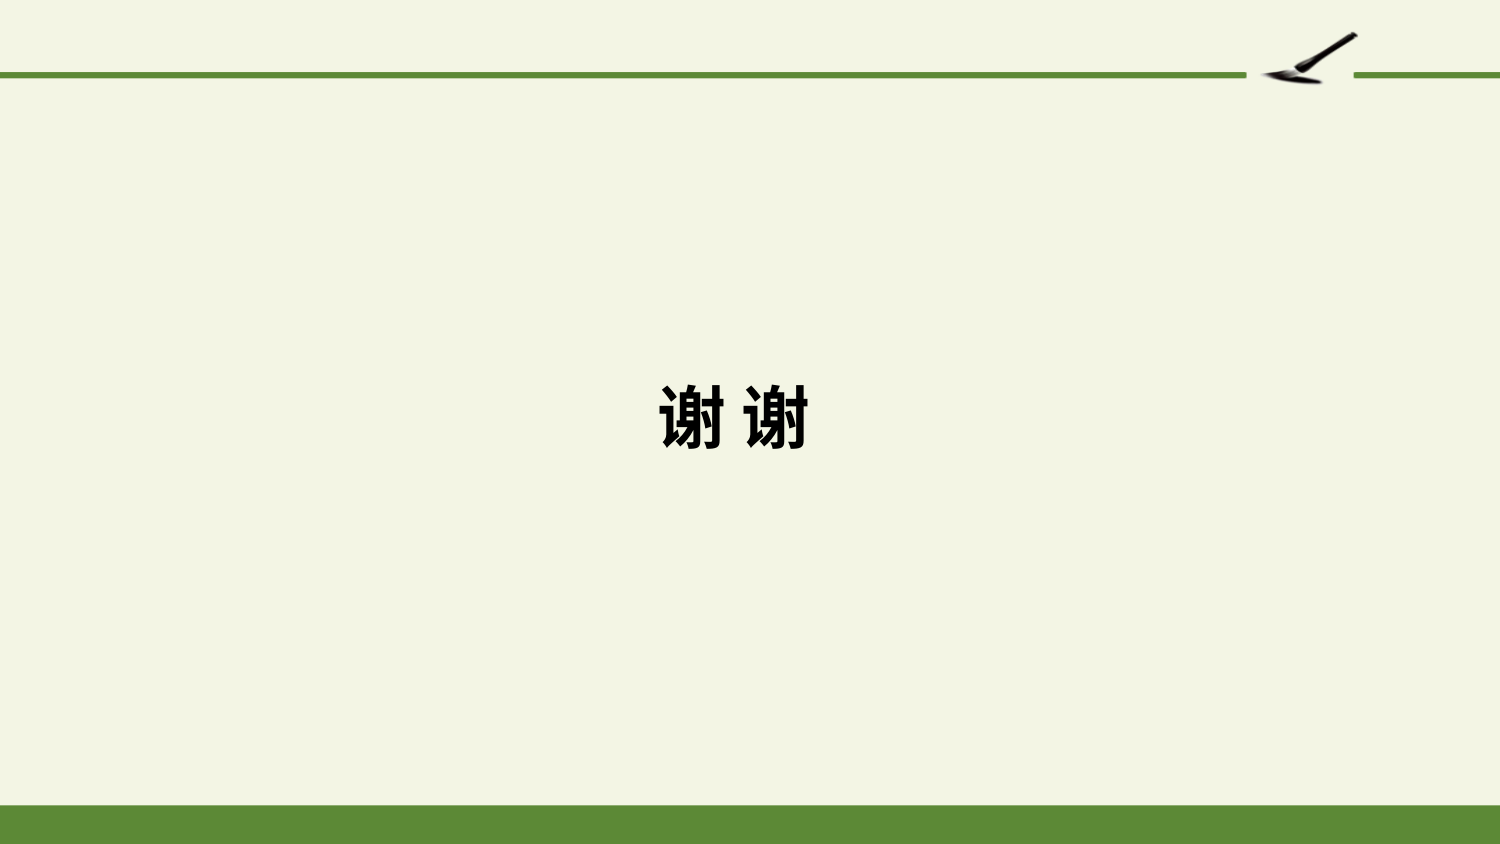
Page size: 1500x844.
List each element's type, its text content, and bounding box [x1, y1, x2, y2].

title 谢 谢 [114, 339, 1353, 503]
picture [0, 0, 1500, 844]
